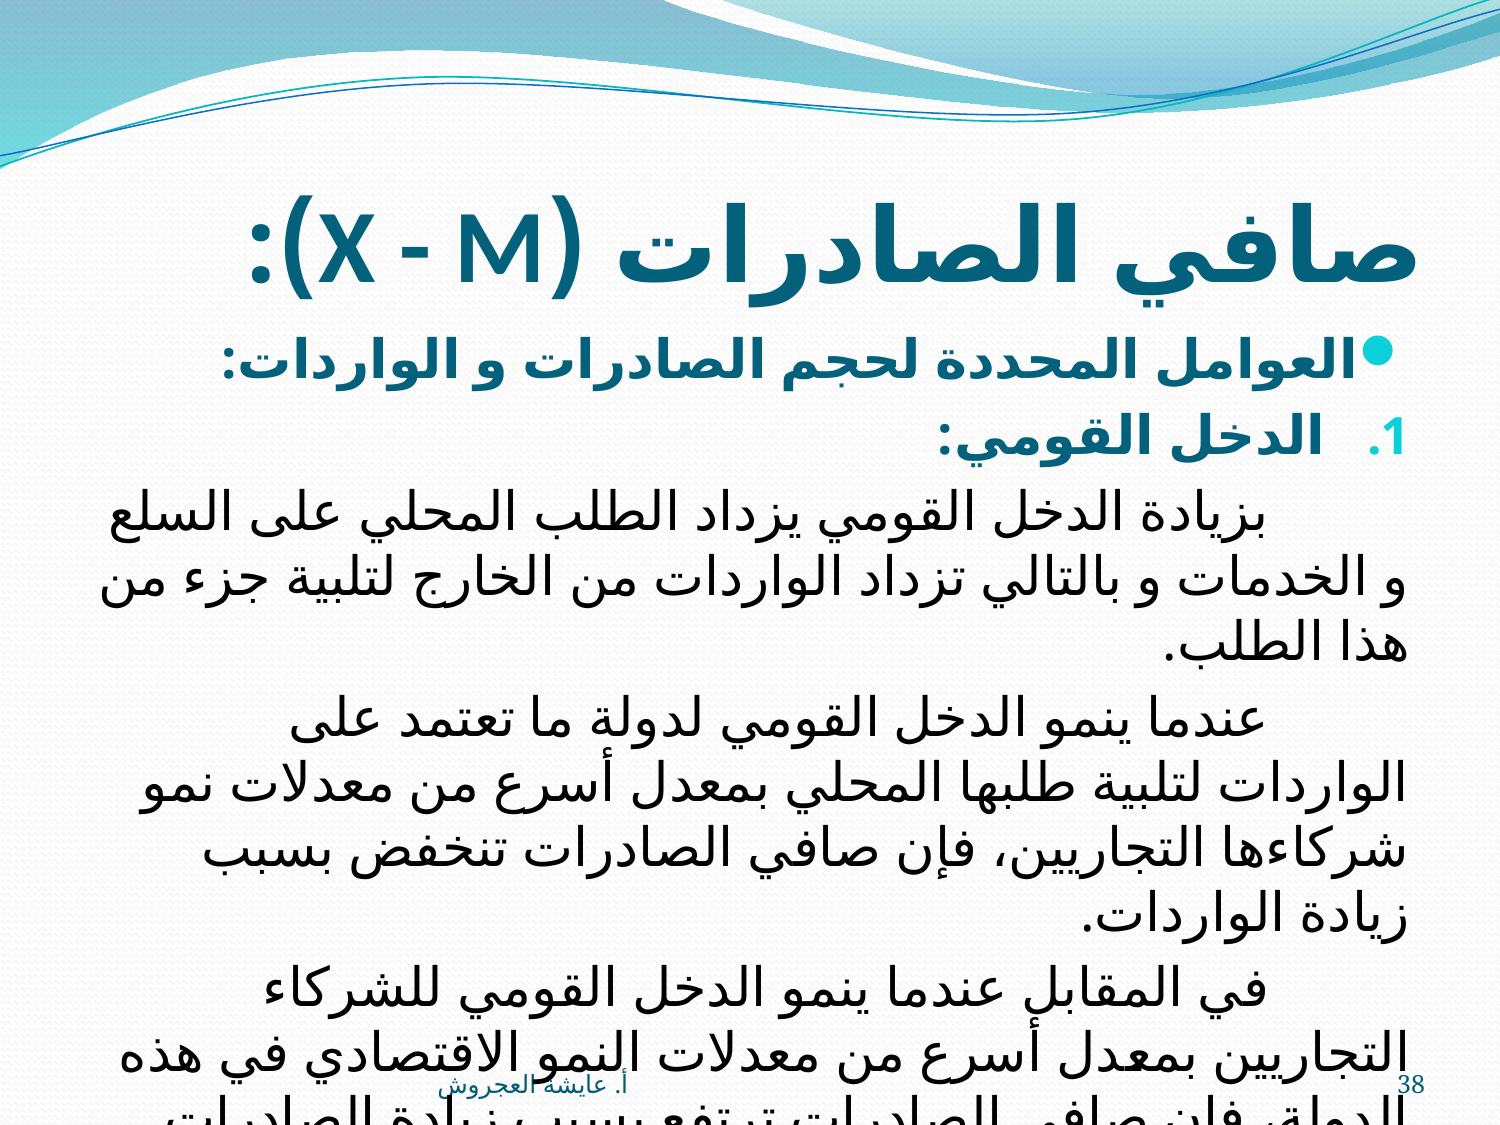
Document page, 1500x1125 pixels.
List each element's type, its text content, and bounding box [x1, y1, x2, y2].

footer أ. عايشة العجروش [437, 1042, 988, 1103]
list العوامل المحددة لحجم الصادرات و الواردات: الدخل القومي: بزيادة الدخل القومي يزداد الطلب المحلي على السلع و الخدمات و بالتالي تزداد الواردات من الخارج لتلبية جزء من هذا الطلب. عندما ينمو الدخل القومي لدولة ما تعتمد على الواردات لتلبية طلبها المحلي بمعدل أسرع من معدلات نمو شركاءها التجاريين، فإن صافي الصادرات تنخفض بسبب زيادة الواردات. في المقابل عندما ينمو الدخل القومي للشركاء التجاريين بمعدل أسرع من معدلات النمو الاقتصادي في هذه الدولة، فإن صافي الصادرات ترتفع بسبب زيادة الصادرات. [75, 317, 1425, 1038]
title صافي الصادرات (X - M): [75, 115, 1425, 303]
slide_number 38 [1299, 1042, 1425, 1103]
